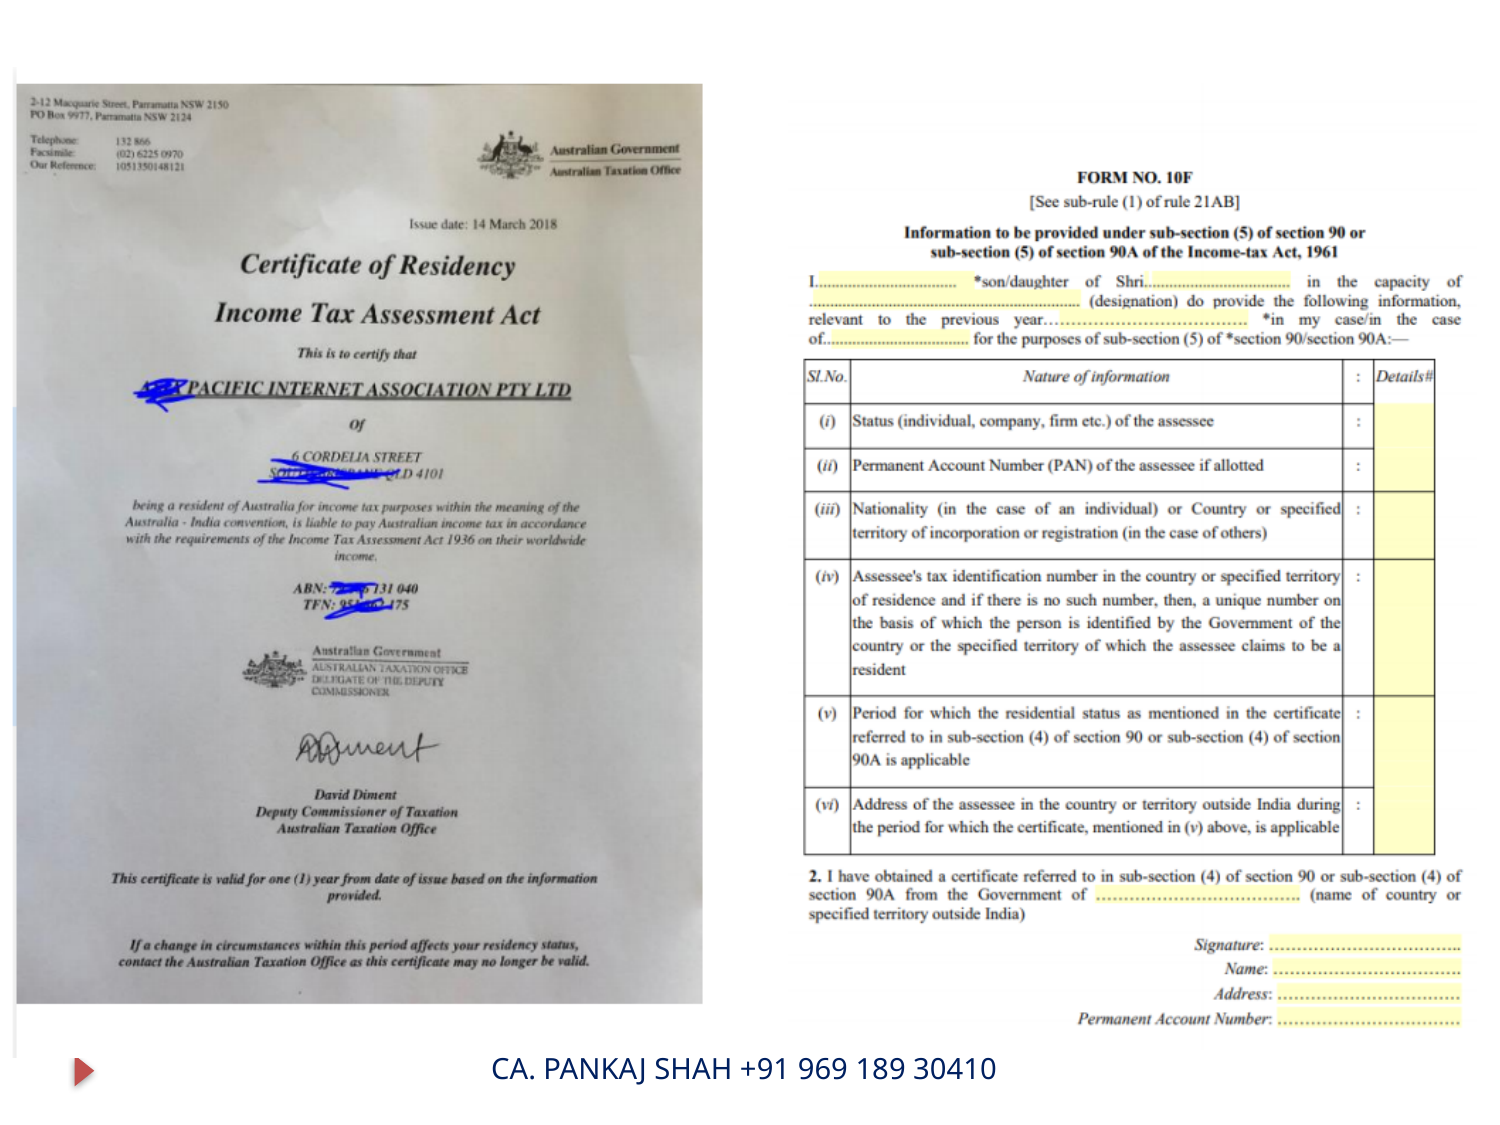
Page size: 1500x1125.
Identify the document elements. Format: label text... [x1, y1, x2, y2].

picture [12, 67, 1488, 1058]
text_box CA. PANKAJ SHAH +91 969 189 30410 [210, 1070, 1278, 1093]
